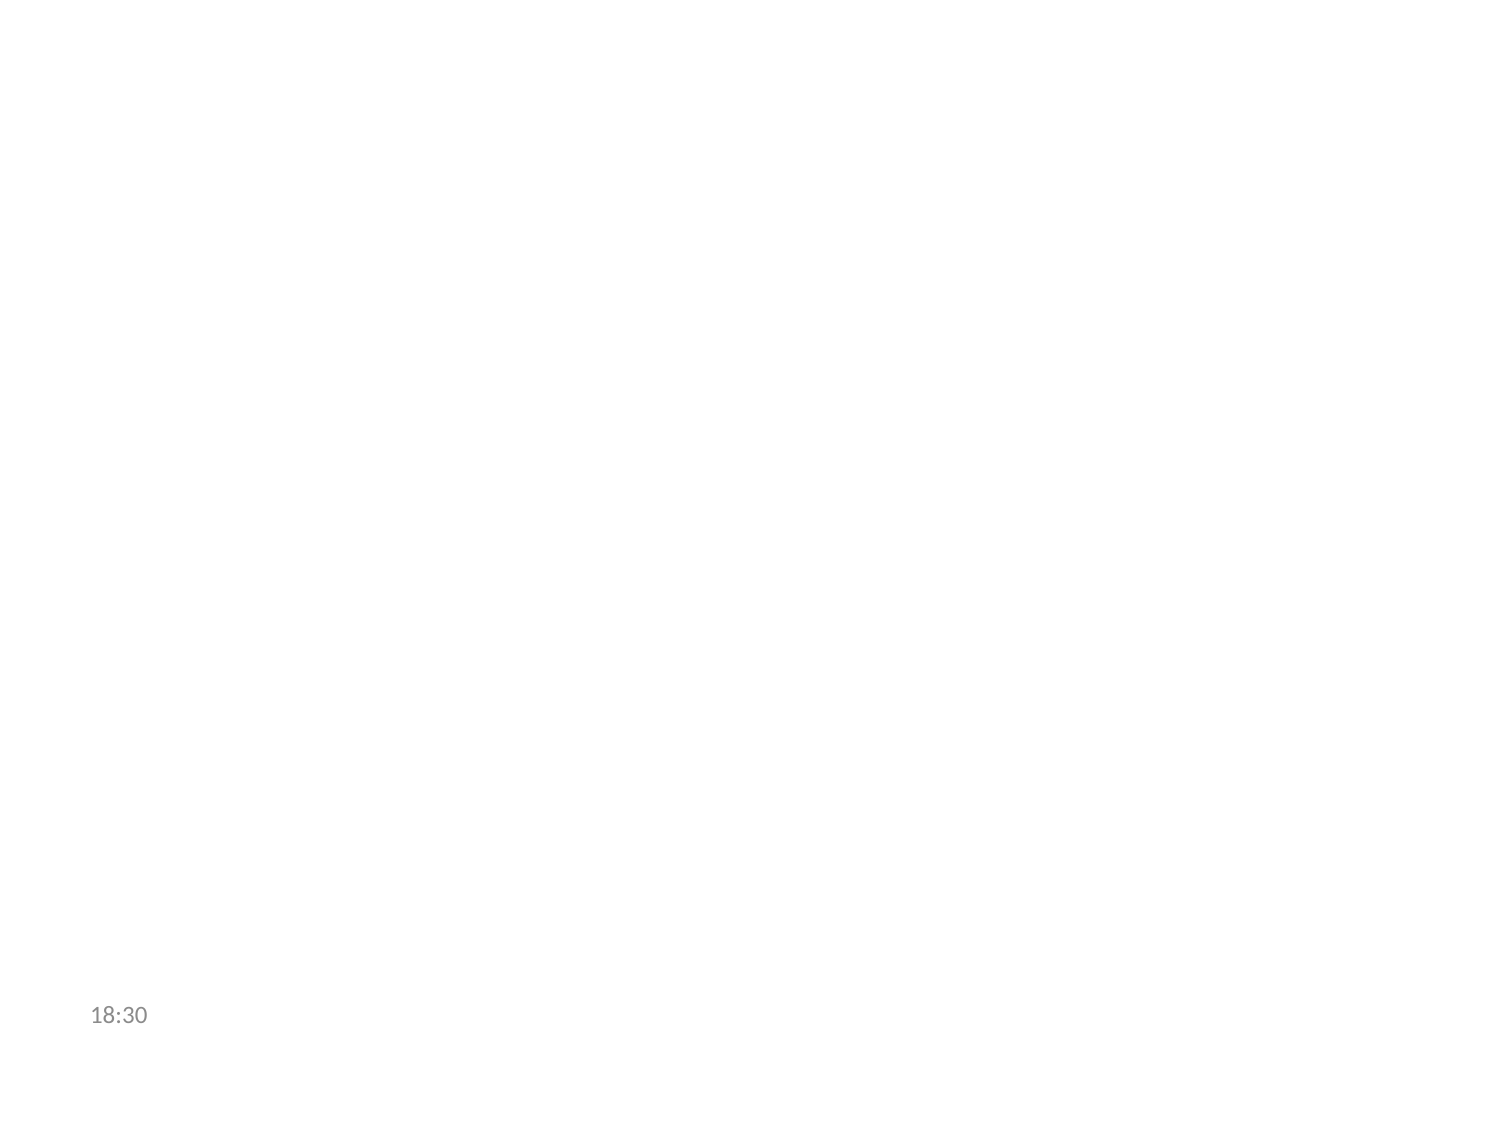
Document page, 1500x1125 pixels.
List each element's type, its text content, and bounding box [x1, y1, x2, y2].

text_box 15:35 [75, 983, 425, 1044]
